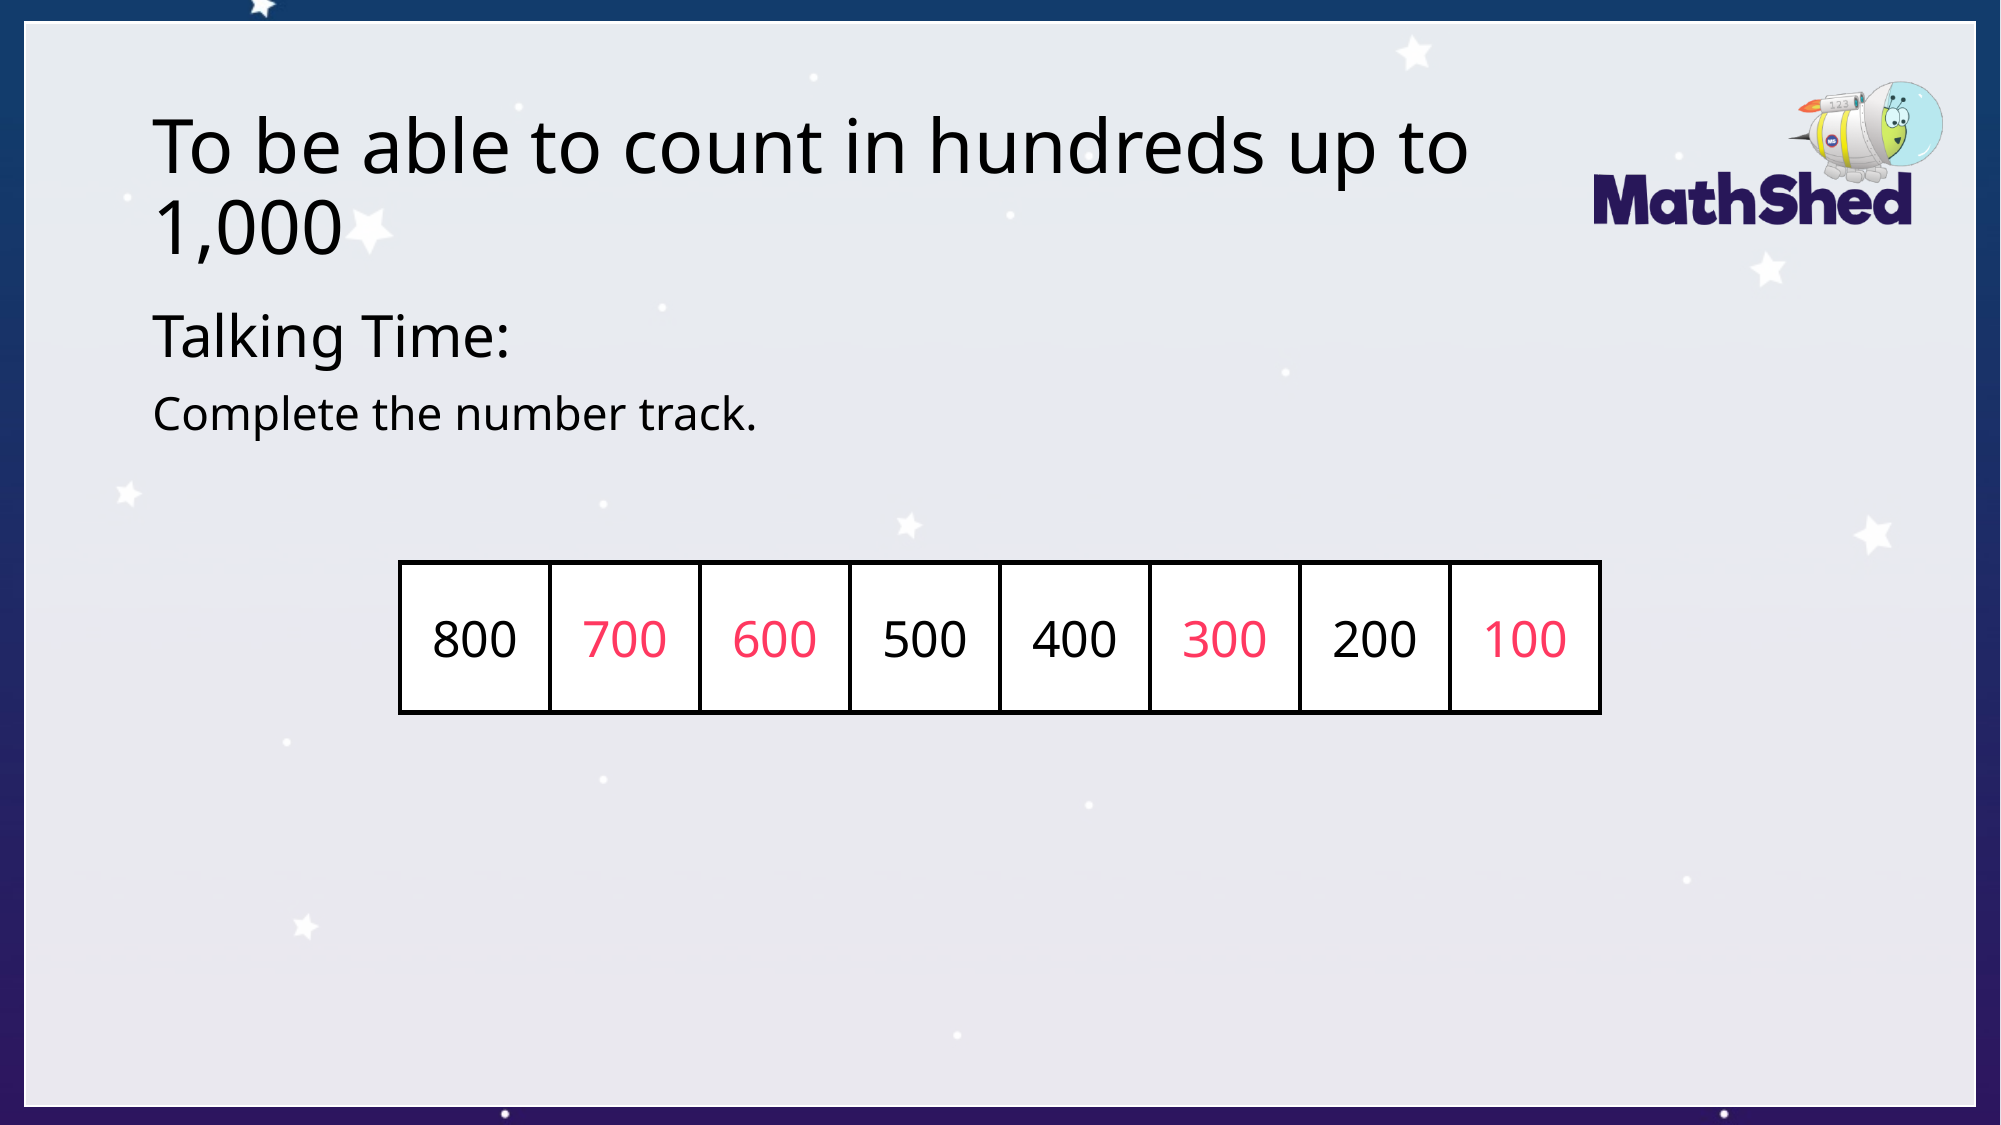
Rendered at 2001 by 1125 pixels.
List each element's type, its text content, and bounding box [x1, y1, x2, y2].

text_box 500 [849, 561, 999, 713]
title To be able to count in hundreds up to 1,000 [137, 81, 1578, 299]
text_box 600 [699, 561, 849, 713]
text_box 800 [399, 561, 549, 713]
picture [0, 0, 2001, 1125]
text_box 700 [549, 561, 699, 713]
text_box 400 [999, 561, 1149, 713]
text_box 300 [1149, 561, 1299, 713]
text_box 200 [1299, 561, 1449, 713]
list Talking Time: Complete the number track. [137, 299, 1863, 1014]
text_box 100 [1449, 561, 1601, 713]
